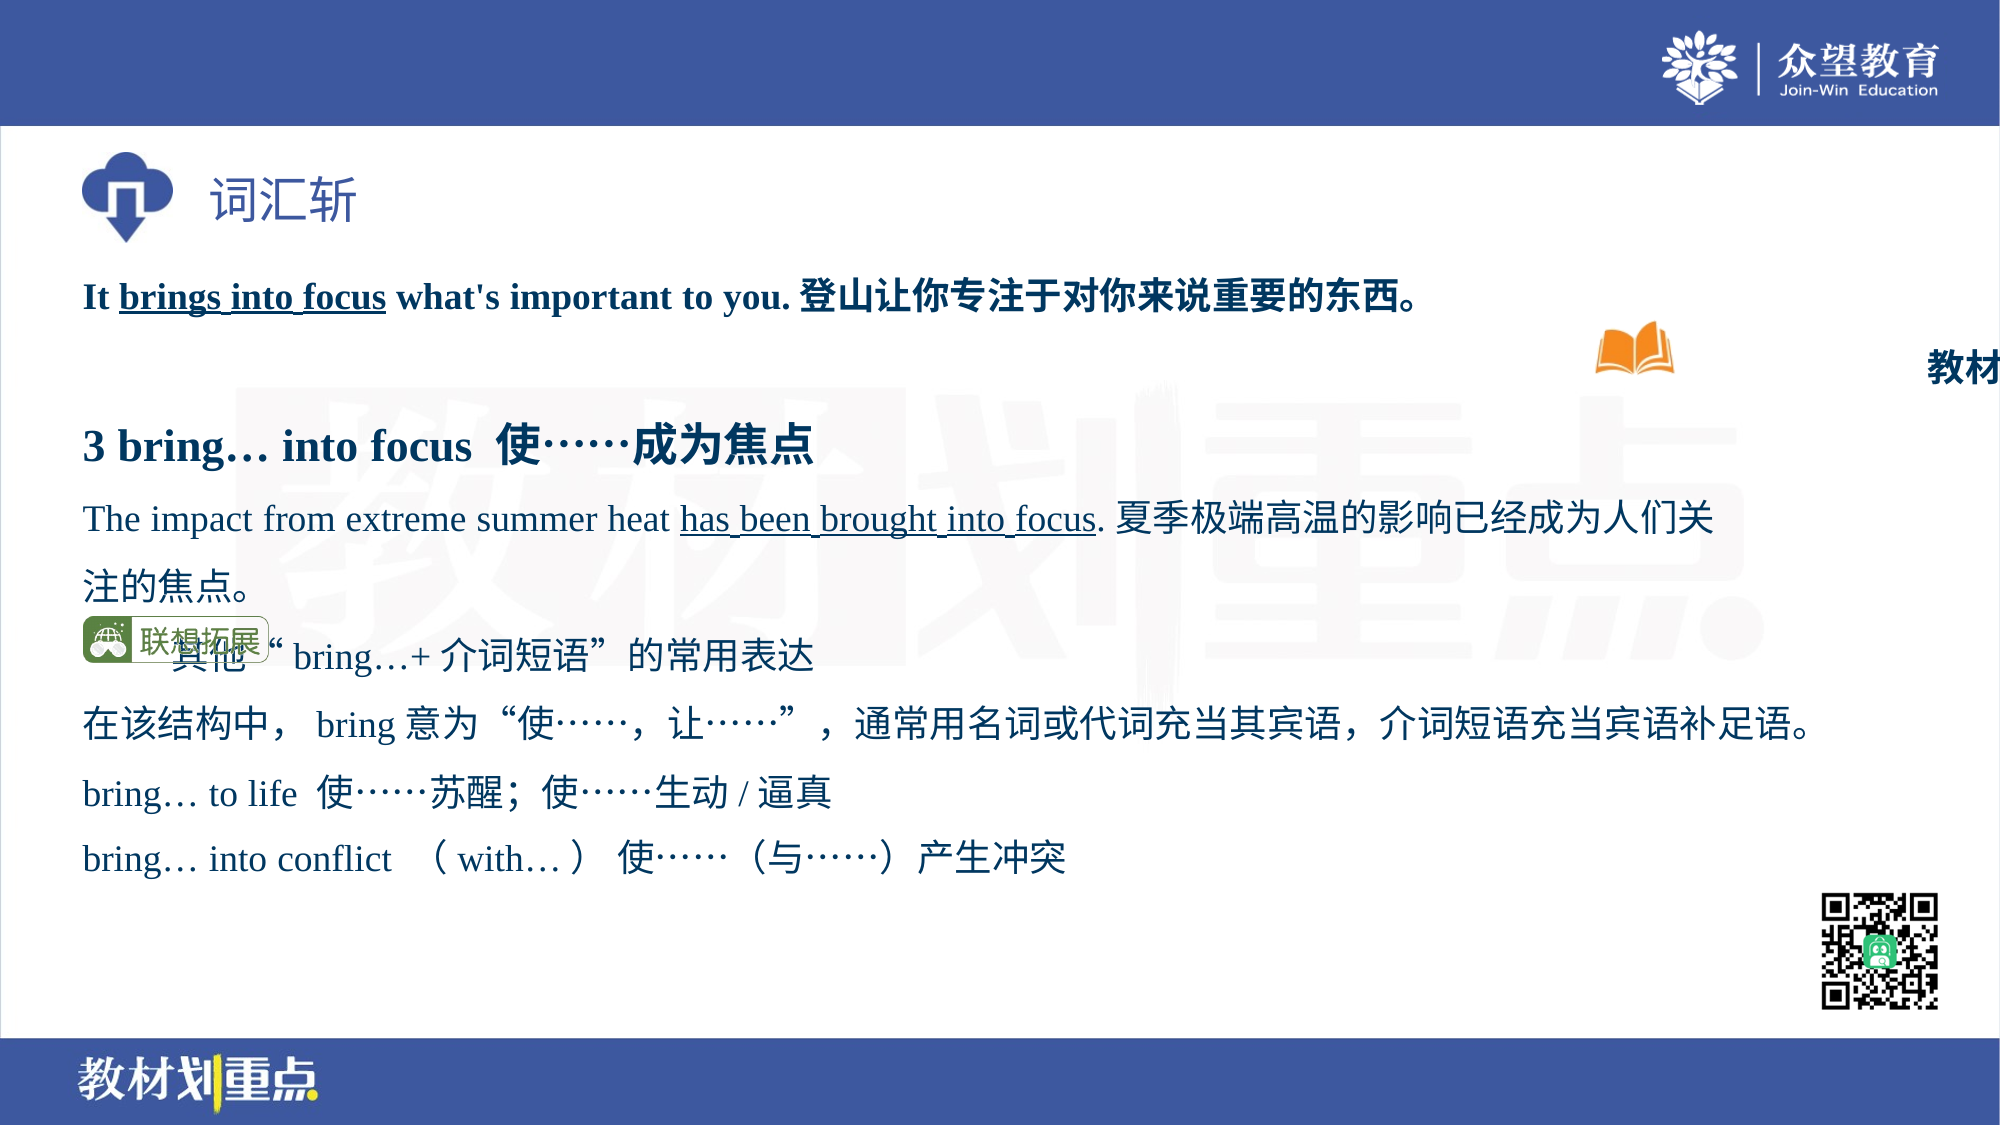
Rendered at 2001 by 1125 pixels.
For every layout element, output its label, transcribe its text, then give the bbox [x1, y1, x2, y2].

picture [0, 0, 2000, 1125]
text_box The impact from extreme summer heat has been brought into focus.夏季极端高温的影响已经成为人们关 注的焦点。 其他“bring…+介词短语”的常用表达 在该结构中，bring意为“使……，让……”，通常用名词或代词充当其宾语，介词短语充当宾语补足语。 bring… to life 使……苏醒；使……生动/逼真 bring… into conflict （with…） 使……（与……）产生冲突 [82, 470, 1817, 872]
text_box It brings into focus what's important to you.登山让你专注于对你来说重要的东西。 教材P67 [82, 248, 1817, 382]
text_box 3 bring… into focus 使……成为焦点 [82, 389, 1817, 470]
